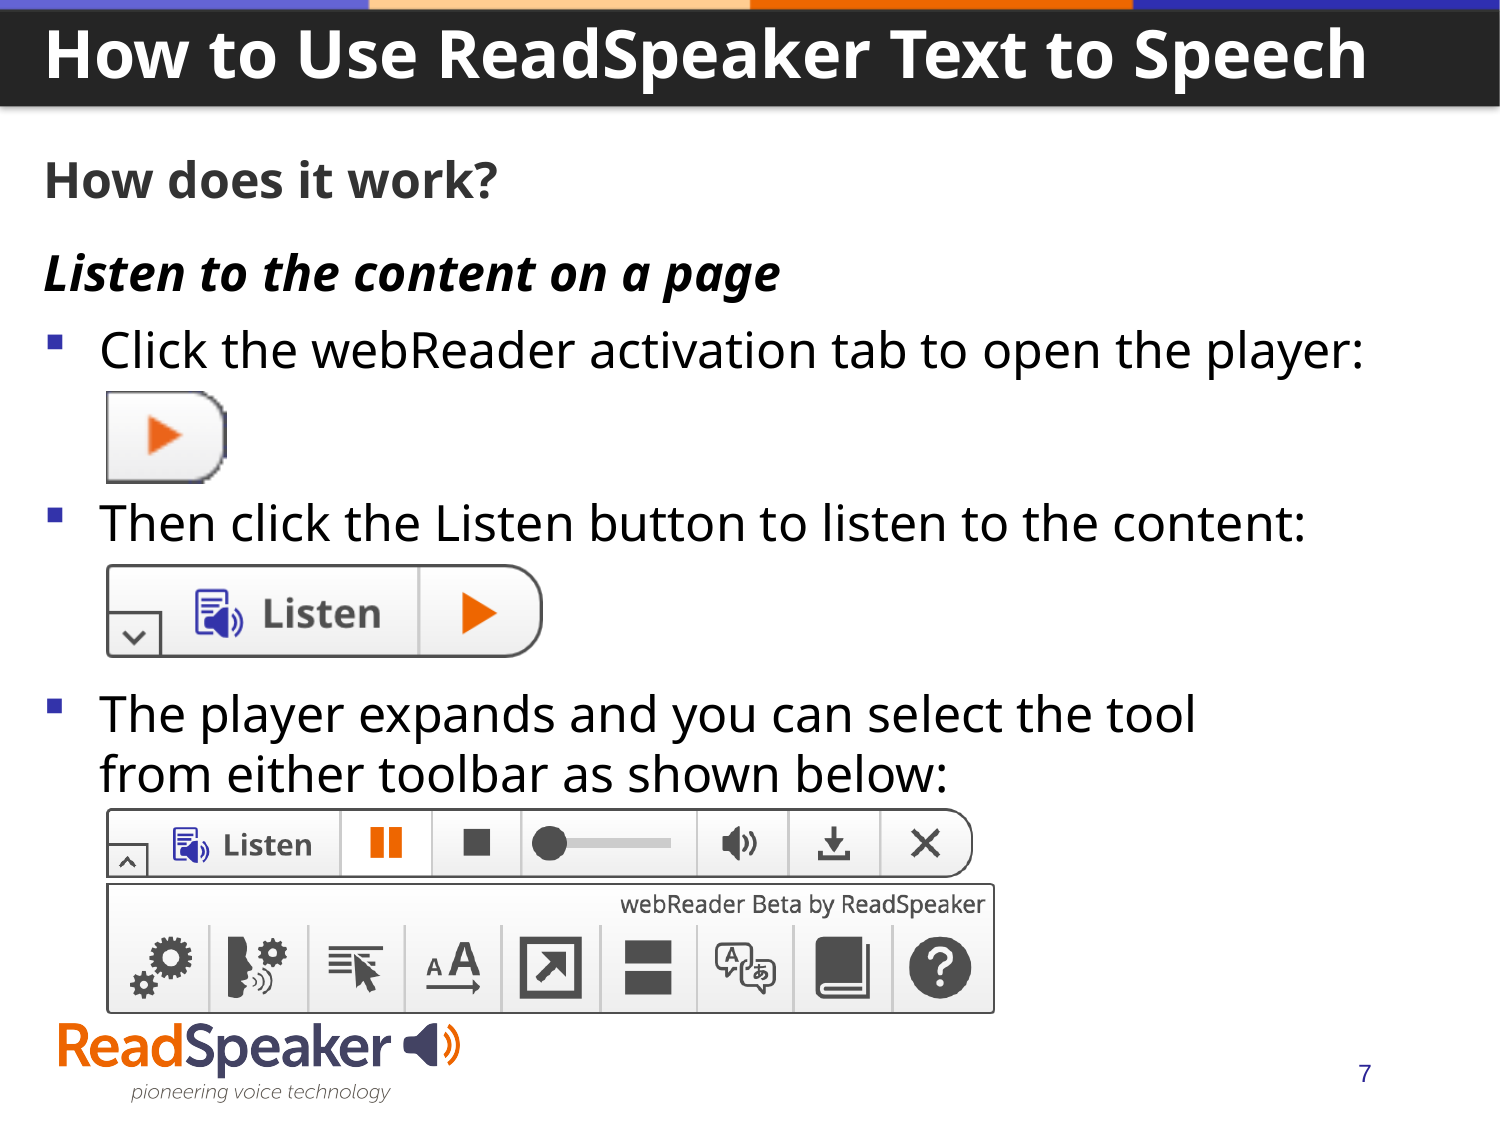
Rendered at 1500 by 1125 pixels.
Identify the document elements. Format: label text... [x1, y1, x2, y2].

picture [106, 564, 543, 658]
slide_number 7 [1305, 1042, 1425, 1103]
list How does it work? Listen to the content on a page Click the webReader activation tab to open the player: [43, 148, 1425, 453]
title How to Use ReadSpeaker Text to Speech [43, 14, 1464, 104]
picture [59, 1023, 460, 1103]
text_box The player expands and you can select the tool from either toolbar as shown below: [43, 585, 1242, 842]
text_box Then click the Listen button to listen to the content: [43, 453, 1425, 563]
picture [106, 807, 995, 1014]
picture [0, 0, 1500, 12]
picture [106, 391, 227, 484]
